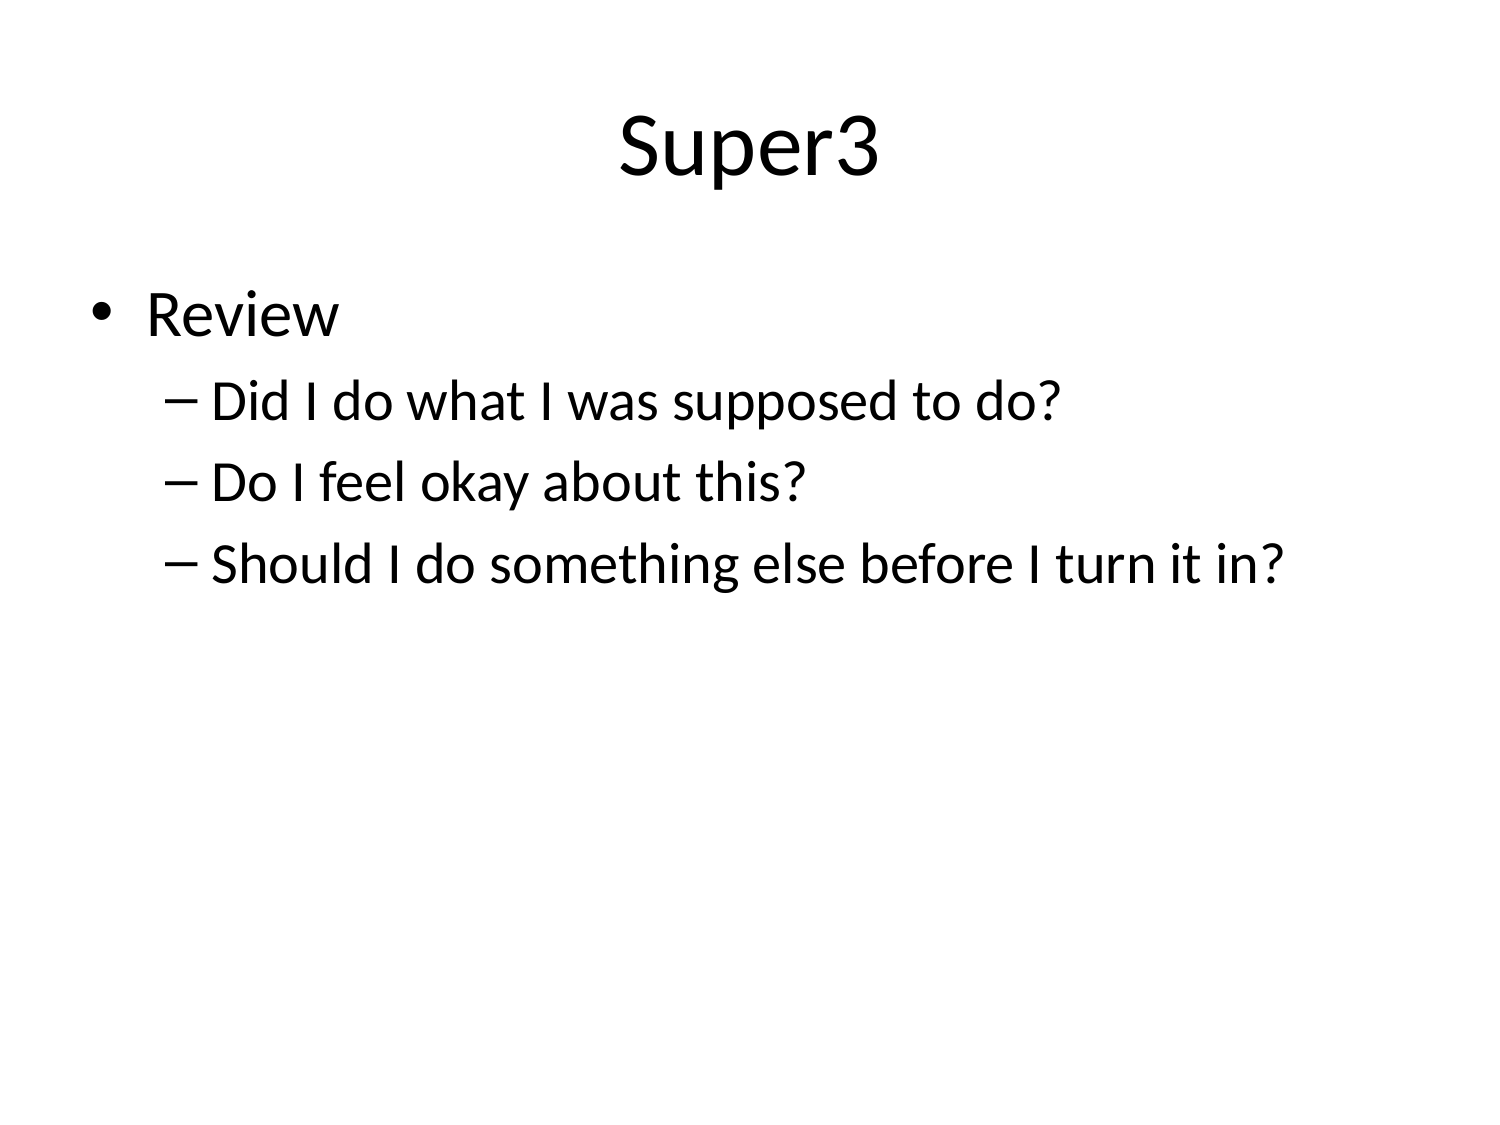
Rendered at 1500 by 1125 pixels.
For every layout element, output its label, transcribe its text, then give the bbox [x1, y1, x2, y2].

list Review Did I do what I was supposed to do? Do I feel okay about this? Should I do something else before I turn it in? [75, 262, 1425, 1005]
title Super3 [75, 45, 1425, 233]
